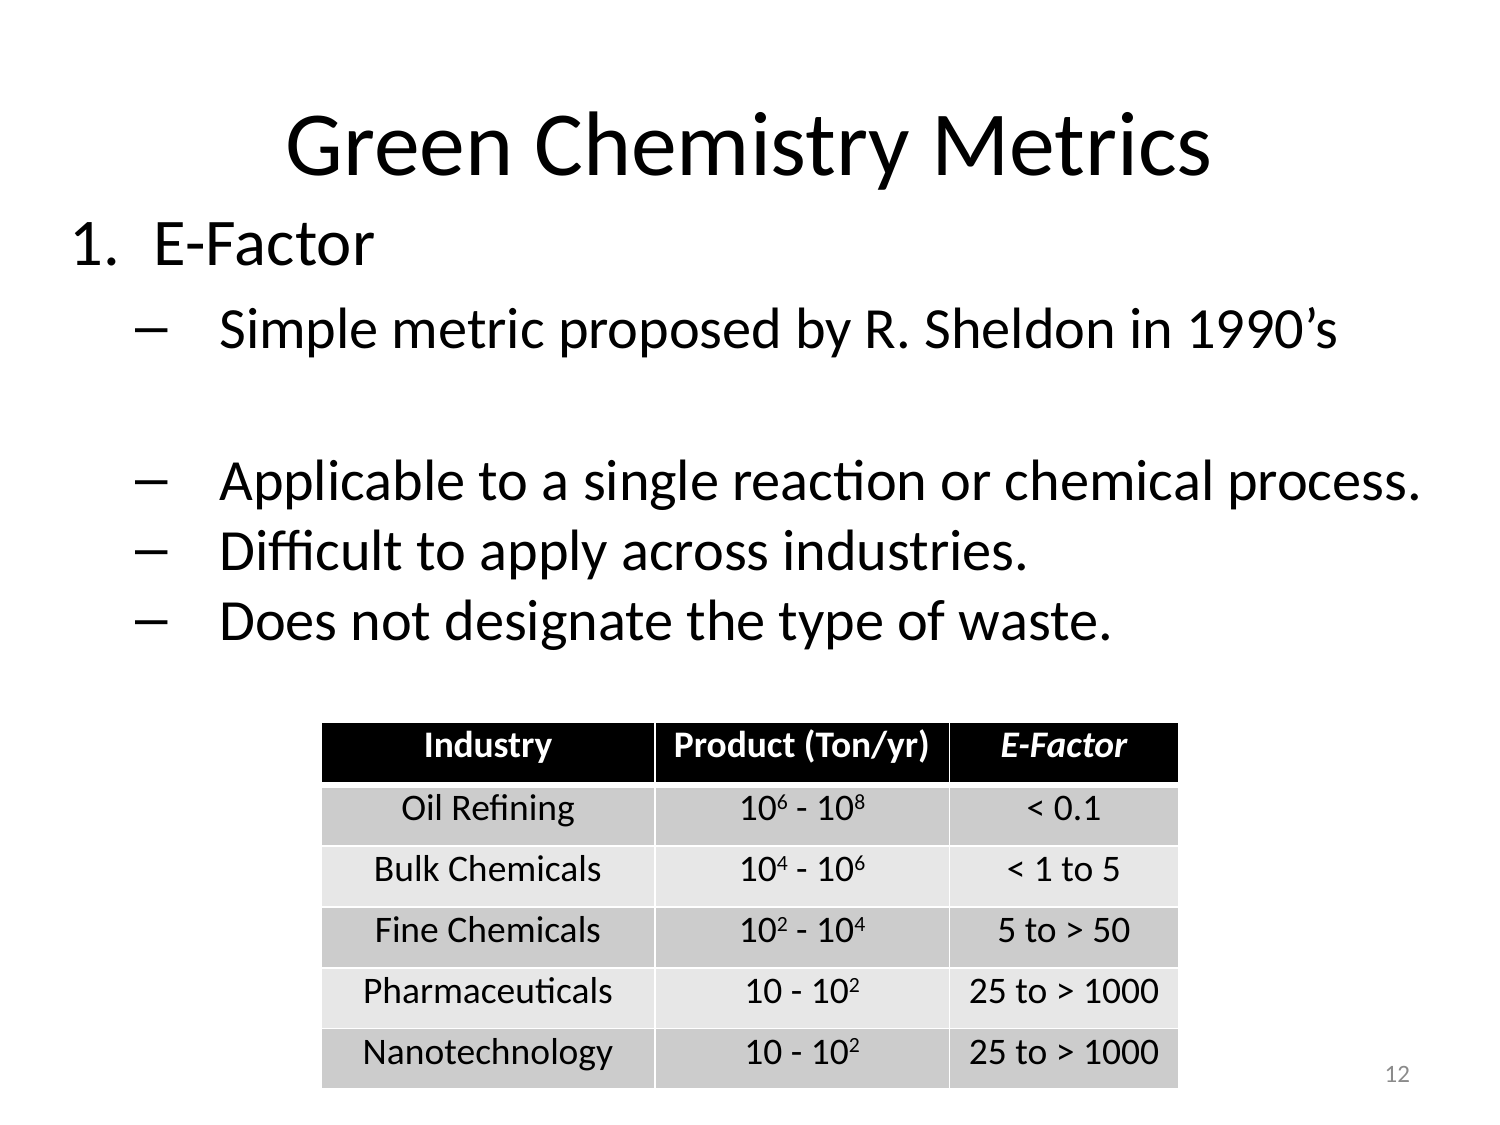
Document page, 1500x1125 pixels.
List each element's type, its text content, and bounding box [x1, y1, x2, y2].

table_cell Pharmaceuticals [322, 969, 654, 1028]
table_cell 104 - 106 [656, 847, 949, 906]
table_cell 10 - 102 [656, 1029, 949, 1088]
table_cell < 0.1 [950, 788, 1178, 845]
table_cell Fine Chemicals [322, 908, 654, 967]
slide_number 12 [1074, 1042, 1425, 1103]
table_header Product (Ton/yr) [656, 723, 949, 782]
table_cell 106 - 108 [656, 788, 949, 845]
table_cell 25 to > 1000 [950, 969, 1178, 1028]
table_cell 10 - 102 [656, 969, 949, 1028]
table_cell Bulk Chemicals [322, 847, 654, 906]
table_cell < 1 to 5 [950, 847, 1178, 906]
table_cell 102 - 104 [656, 908, 949, 967]
table_cell Oil Refining [322, 788, 654, 845]
table_cell 5 to > 50 [950, 908, 1178, 967]
table_header E-Factor [950, 723, 1178, 782]
table_cell 25 to > 1000 [950, 1029, 1178, 1088]
table_header Industry [322, 723, 654, 782]
title Green Chemistry Metrics [75, 45, 1425, 233]
table_cell Nanotechnology [322, 1029, 654, 1088]
